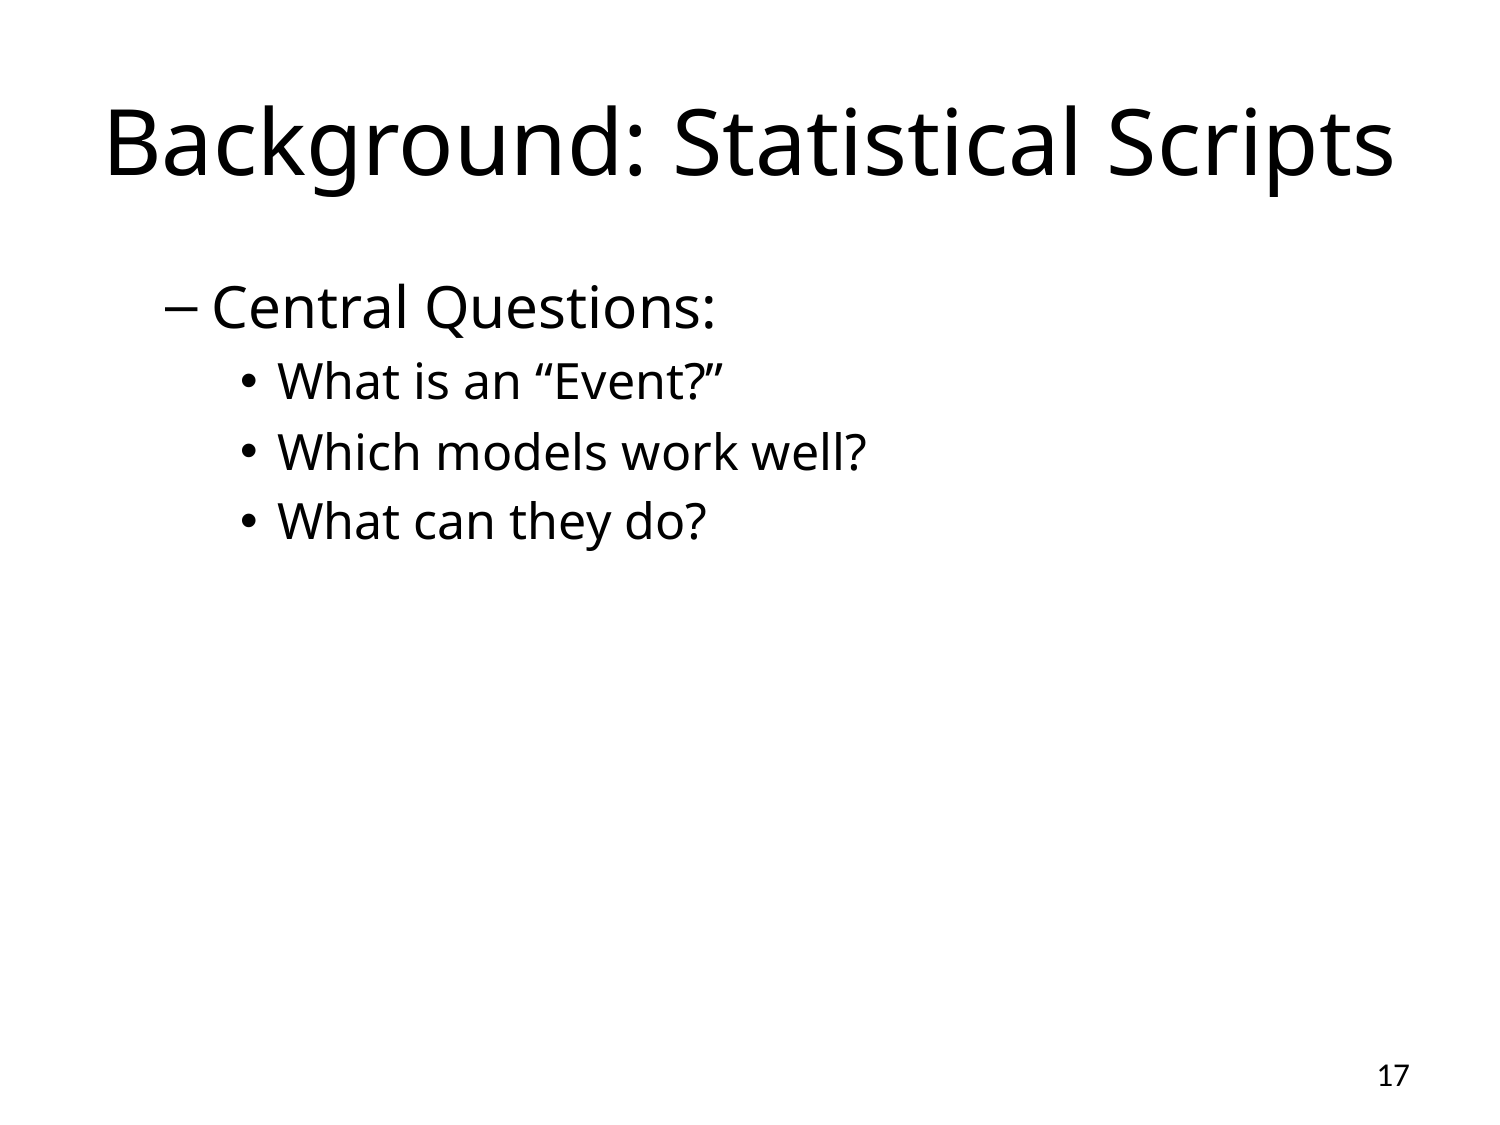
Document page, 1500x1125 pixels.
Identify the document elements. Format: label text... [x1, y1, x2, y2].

title Background: Statistical Scripts [75, 45, 1425, 233]
slide_number 17 [1074, 1042, 1425, 1103]
list Central Questions: What is an “Event?” Which models work well? What can they do? [75, 262, 1425, 1005]
